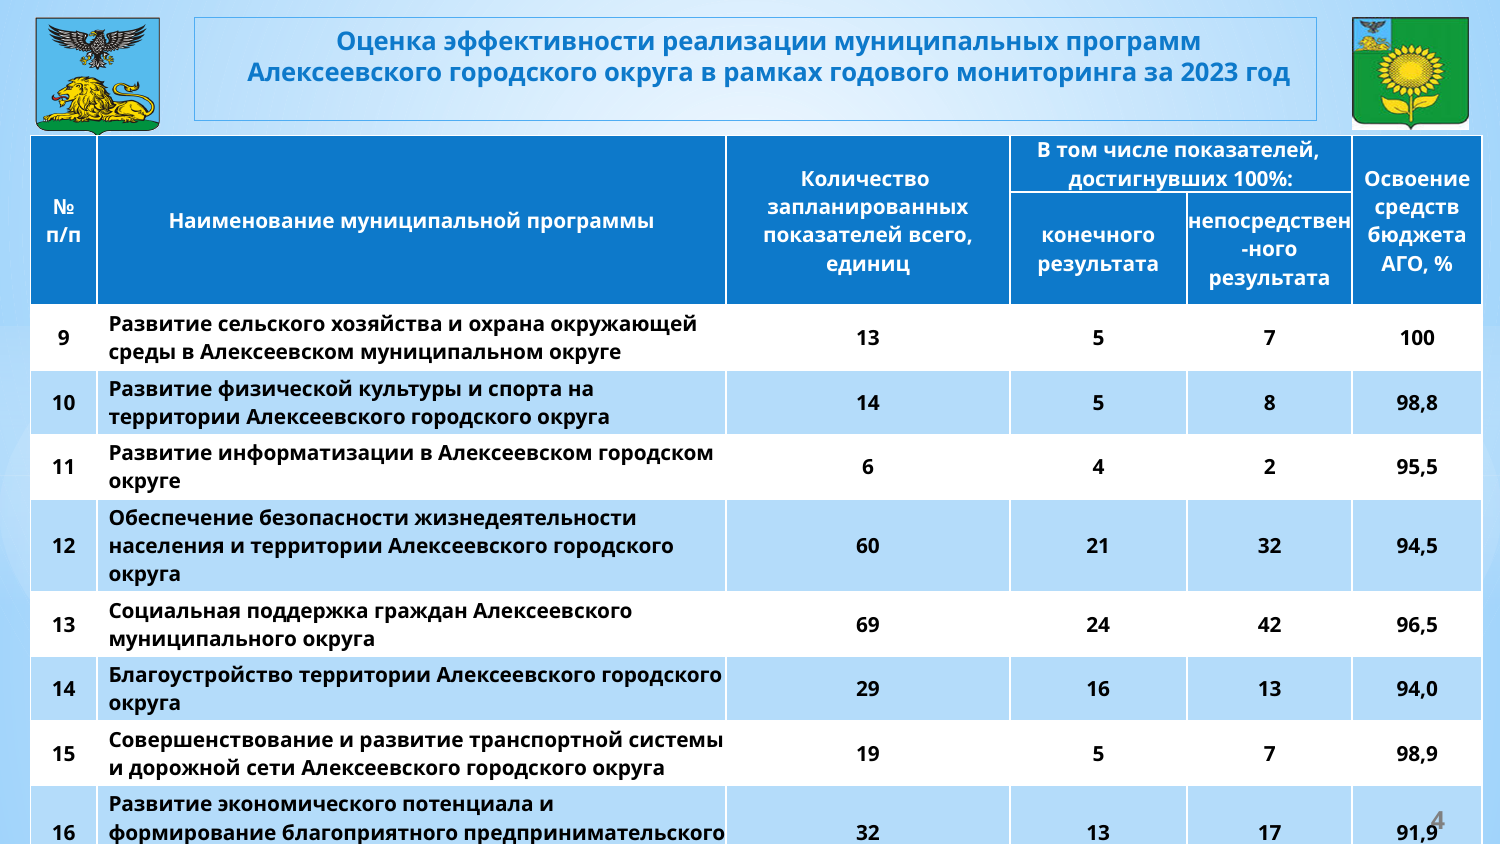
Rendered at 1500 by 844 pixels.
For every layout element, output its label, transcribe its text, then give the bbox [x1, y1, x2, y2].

table_cell 7 [1188, 722, 1351, 785]
table_cell 5 [1011, 306, 1186, 369]
picture [1352, 17, 1470, 130]
table_cell 7 [1188, 306, 1351, 369]
table_cell 2 [1188, 435, 1351, 498]
table_cell Совершенствование и развитие транспортной системы и дорожной сети Алексеевского городского округа [98, 722, 725, 785]
table_cell Развитие сельского хозяйства и охрана окружающей среды в Алексеевском муниципальном округе [98, 306, 725, 369]
table_cell 12 [31, 500, 96, 591]
table_cell 24 [1011, 593, 1186, 655]
table_cell 98,8 [1353, 371, 1481, 434]
table_cell конечного результата [1011, 193, 1186, 304]
table_cell 60 [727, 500, 1009, 591]
table_cell 4 [1011, 435, 1186, 498]
table_cell 5 [1011, 722, 1186, 785]
title Оценка эффективности реализации муниципальных программ Алексеевского городского округа в рамках годового мониторинга за 2023 год [194, 17, 1317, 121]
table_cell 32 [1188, 500, 1351, 591]
slide_number 4 [1375, 799, 1500, 844]
table_cell 9 [31, 306, 96, 369]
table_cell 16 [1011, 657, 1186, 720]
table_cell 94,0 [1353, 657, 1481, 720]
table_cell 13 [1188, 657, 1351, 720]
table_header Наименование муниципальной программы [98, 136, 725, 304]
table_header Освоение средств бюджета АГО, % [1353, 136, 1481, 304]
table_cell Благоустройство территории Алексеевского городского округа [98, 657, 725, 720]
table_cell 13 [31, 593, 96, 655]
table_cell 10 [31, 371, 96, 434]
table_cell 13 [727, 306, 1009, 369]
table_cell 98,9 [1353, 722, 1481, 785]
table_header В том числе показателей, достигнувших 100%: [1011, 136, 1351, 191]
table_cell 5 [1011, 371, 1186, 434]
table_cell 94,5 [1353, 500, 1481, 591]
table_cell 42 [1188, 593, 1351, 655]
table_cell 11 [31, 435, 96, 498]
table_cell 14 [727, 371, 1009, 434]
table_cell Развитие информатизации в Алексеевском городском округе [98, 435, 725, 498]
table_cell 19 [727, 722, 1009, 785]
table_cell 69 [727, 593, 1009, 655]
table_cell непосредствен-ного результата [1188, 193, 1351, 304]
table_cell 6 [727, 435, 1009, 498]
table_cell Обеспечение безопасности жизнедеятельности населения и территории Алексеевского городского округа [98, 500, 725, 591]
table_cell 8 [1188, 371, 1351, 434]
table_header Количество запланированных показателей всего, единиц [727, 136, 1009, 304]
table_cell Социальная поддержка граждан Алексеевского муниципального округа [98, 593, 725, 655]
table_cell 95,5 [1353, 435, 1481, 498]
table_cell 96,5 [1353, 593, 1481, 655]
table_cell 91,9 [1353, 786, 1481, 844]
table_cell 29 [727, 657, 1009, 720]
table_cell Развитие экономического потенциала и формирование благоприятного предпринимательского климата в Алексеевском городском округе [98, 786, 725, 844]
table_cell 17 [1188, 786, 1351, 844]
table_cell Развитие физической культуры и спорта на территории Алексеевского городского округа [98, 371, 725, 434]
picture [34, 17, 160, 139]
table_cell 32 [727, 786, 1009, 844]
table_cell 13 [1011, 786, 1186, 844]
table_cell 16 [31, 786, 96, 844]
table_cell 21 [1011, 500, 1186, 591]
table_cell 100 [1353, 306, 1481, 369]
table_header № п/п [31, 144, 96, 304]
table_cell 15 [31, 722, 96, 785]
table_cell 14 [31, 657, 96, 720]
